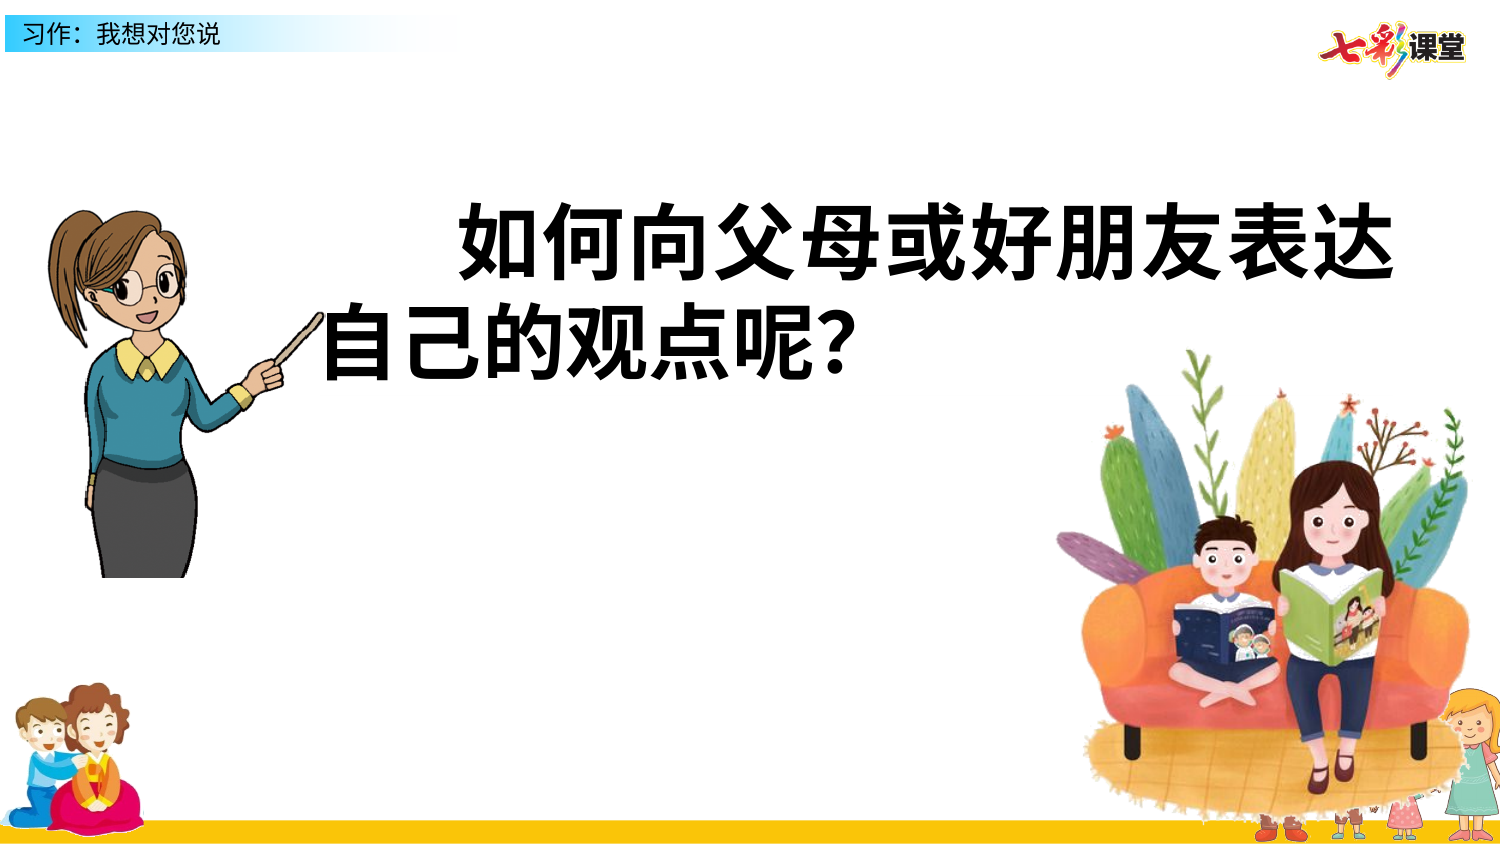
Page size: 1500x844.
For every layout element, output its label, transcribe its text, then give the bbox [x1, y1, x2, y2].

picture [46, 208, 326, 579]
text_box 向妈妈表达了爱与感恩，却也说出了自己的不满。 最后用一句话总结全文，表达心声。 [337, 217, 1377, 365]
picture [0, 672, 144, 844]
picture [1316, 20, 1468, 80]
text_box 如何向父母或好朋友表达自己的观点呢？ [341, 221, 1373, 361]
picture [975, 278, 1500, 844]
